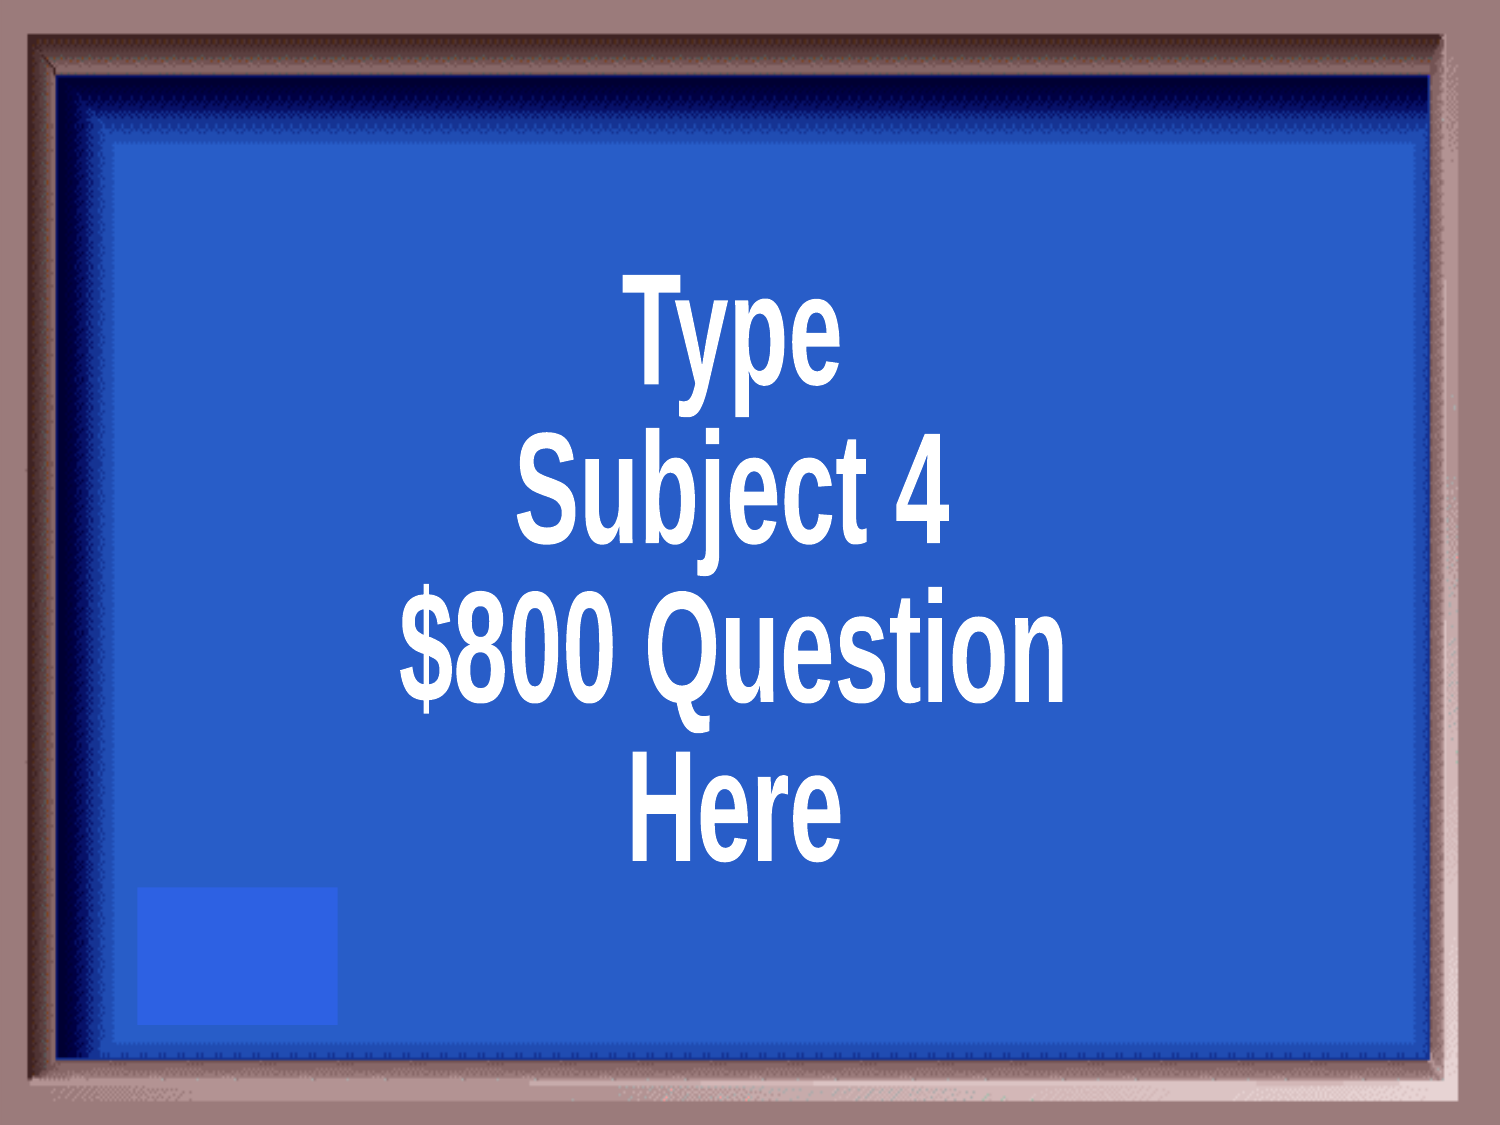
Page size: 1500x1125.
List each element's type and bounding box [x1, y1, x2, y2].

text_box [137, 887, 338, 1025]
picture [0, 0, 1500, 1125]
